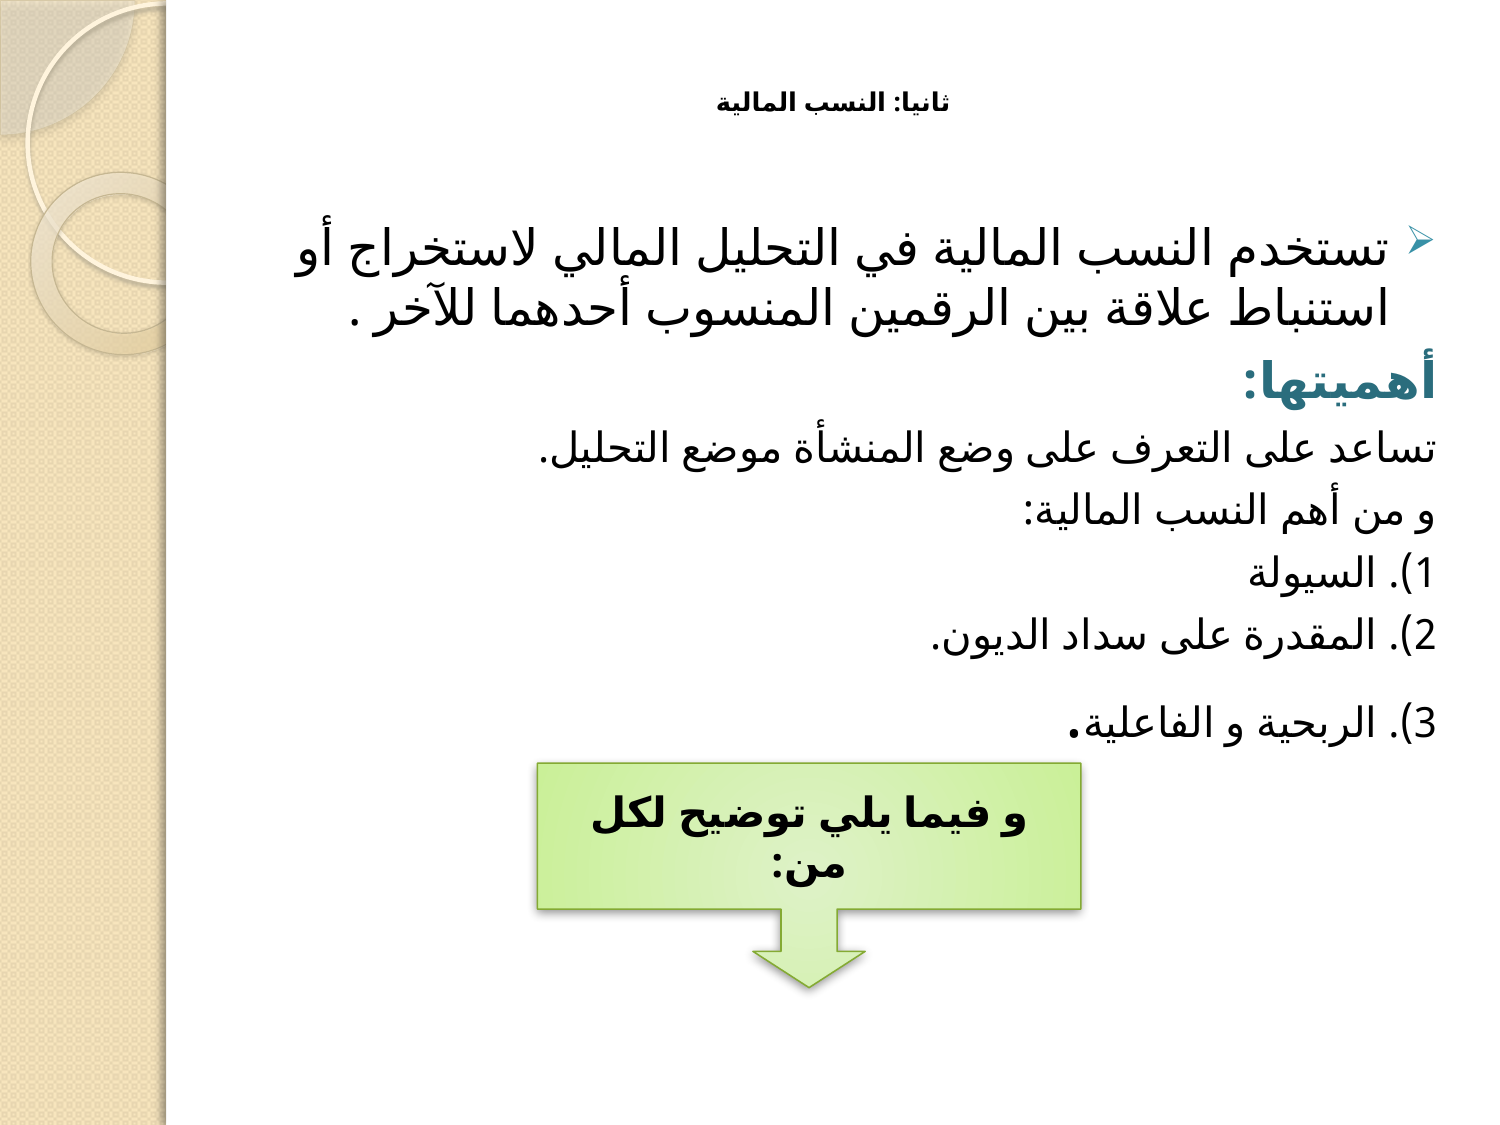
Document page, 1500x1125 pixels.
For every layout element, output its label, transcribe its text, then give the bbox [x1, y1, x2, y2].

title ثانيا: النسب المالية [218, 42, 1449, 159]
text_box و فيما يلي توضيح لكل من: [536, 762, 1082, 989]
list تستخدم النسب المالية في التحليل المالي لاستخراج أو استنباط علاقة بين الرقمين المنسوب أحدهما للآخر . أهميتها: تساعد على التعرف على وضع المنشأة موضع التحليل. و من أهم النسب المالية: 1). السيولة 2). المقدرة على سداد الديون. 3). الربحية و الفاعلية. [183, 208, 1466, 976]
